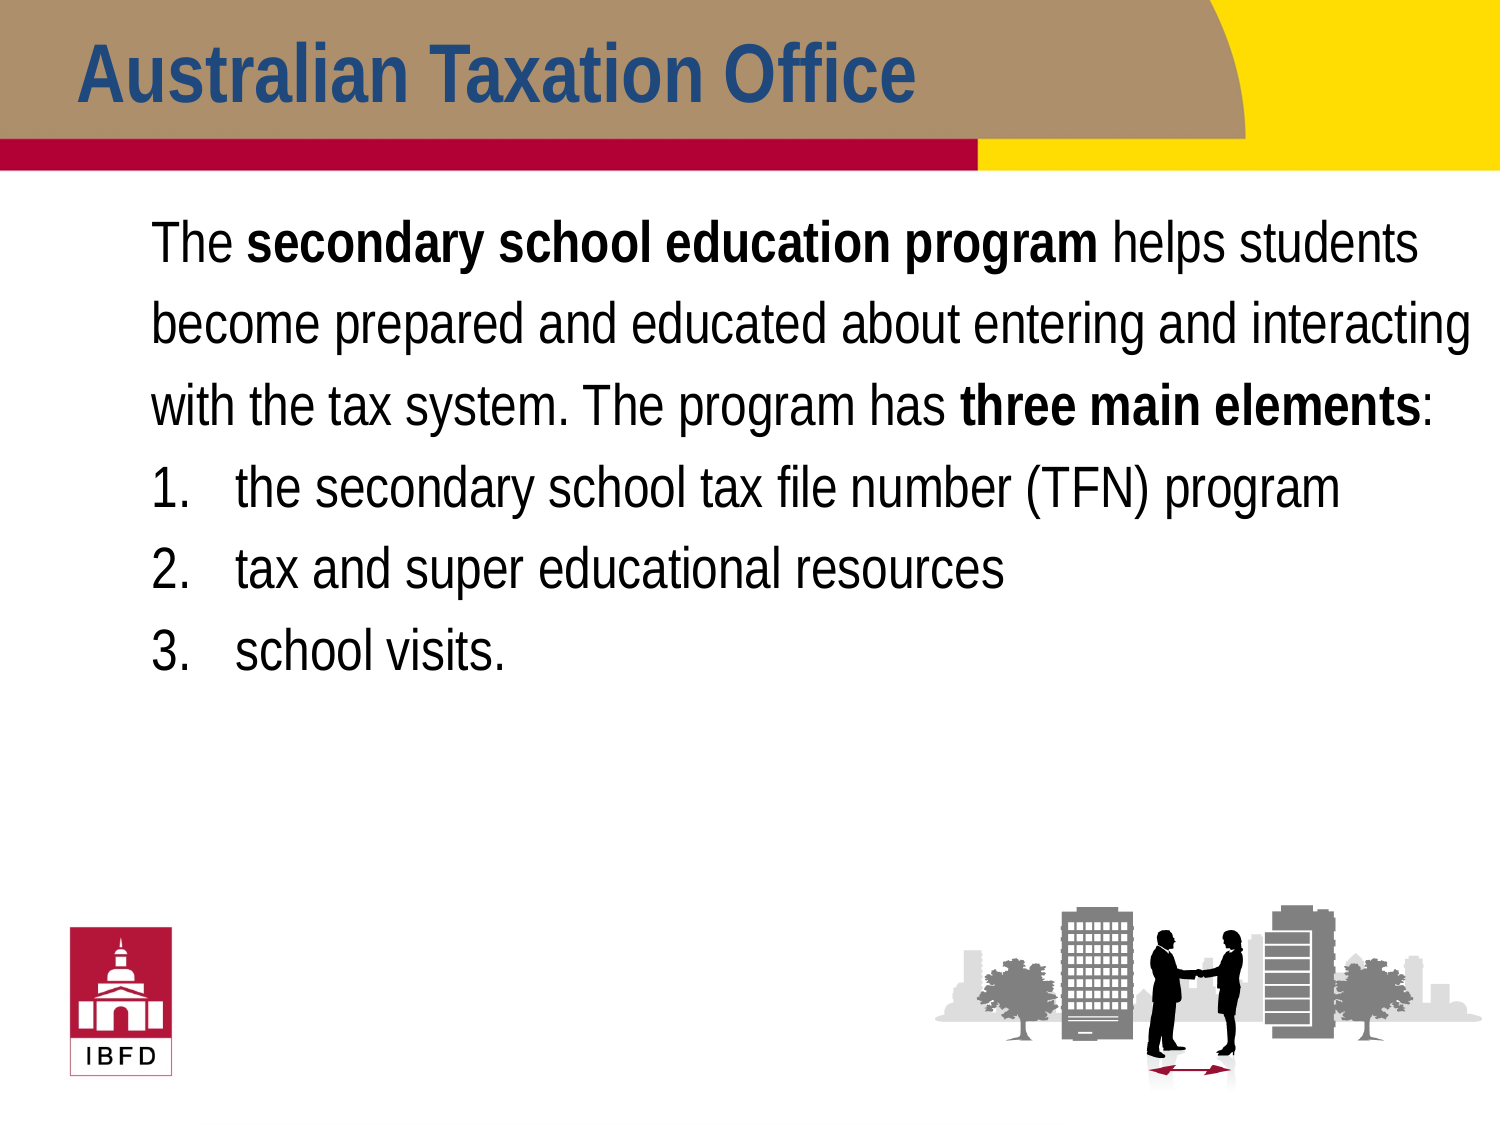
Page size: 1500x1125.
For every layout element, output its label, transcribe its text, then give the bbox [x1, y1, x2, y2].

title Australian Taxation Office [61, 24, 1200, 114]
picture [0, 0, 1500, 1125]
list The secondary school education program helps students become prepared and educated about entering and interacting with the tax system. The program has three main elements: the secondary school tax file number (TFN) program tax and super educational resources school visits. [61, 196, 1500, 906]
